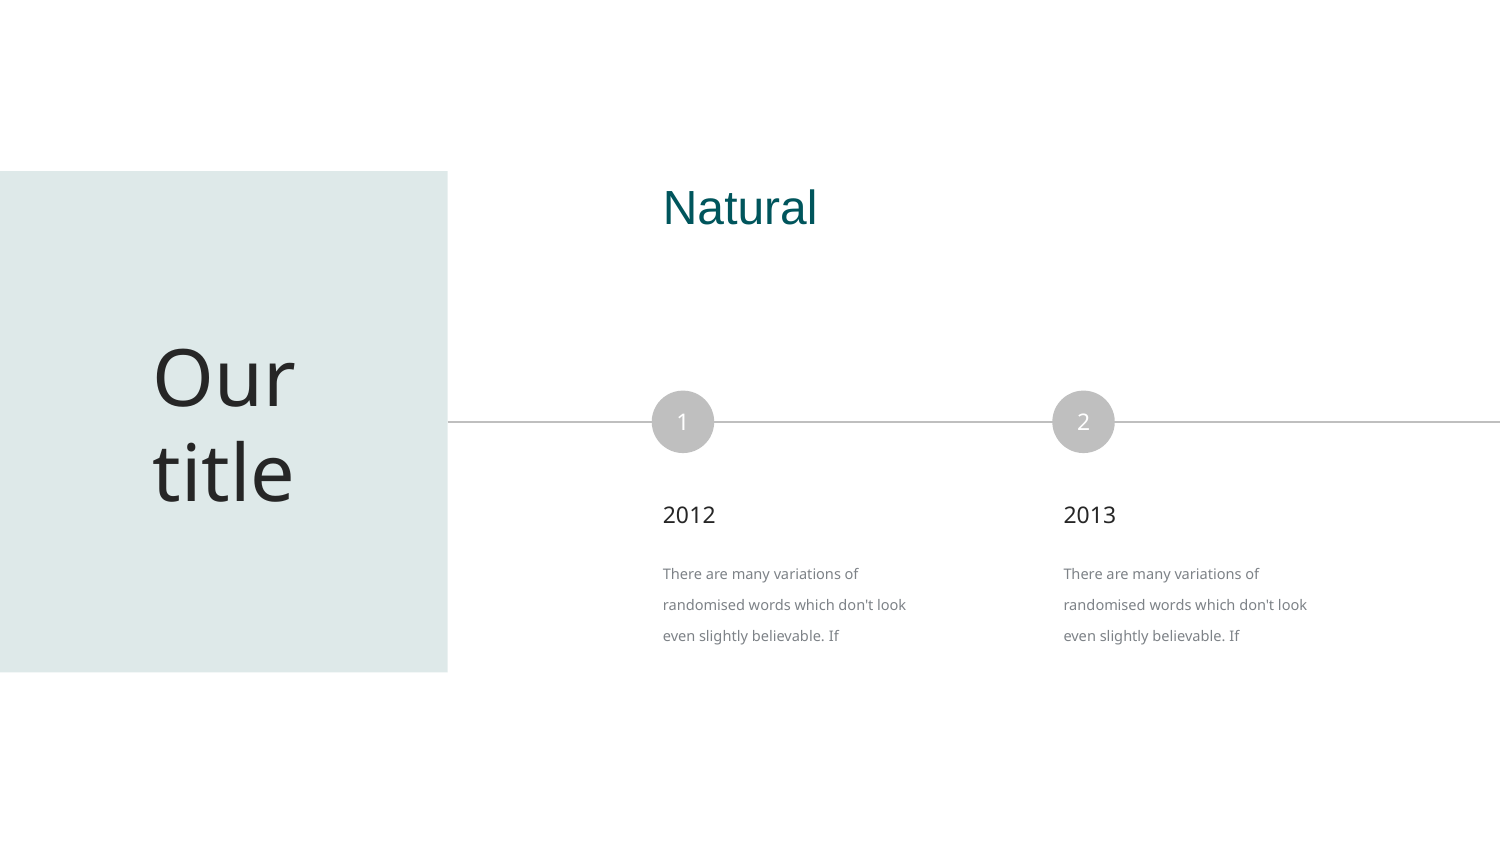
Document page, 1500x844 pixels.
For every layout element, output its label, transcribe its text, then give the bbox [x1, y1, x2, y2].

text_box [0, 171, 448, 673]
text_box Our title [98, 321, 350, 523]
text_box Natural [651, 171, 838, 240]
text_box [651, 390, 927, 637]
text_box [1052, 390, 1327, 637]
